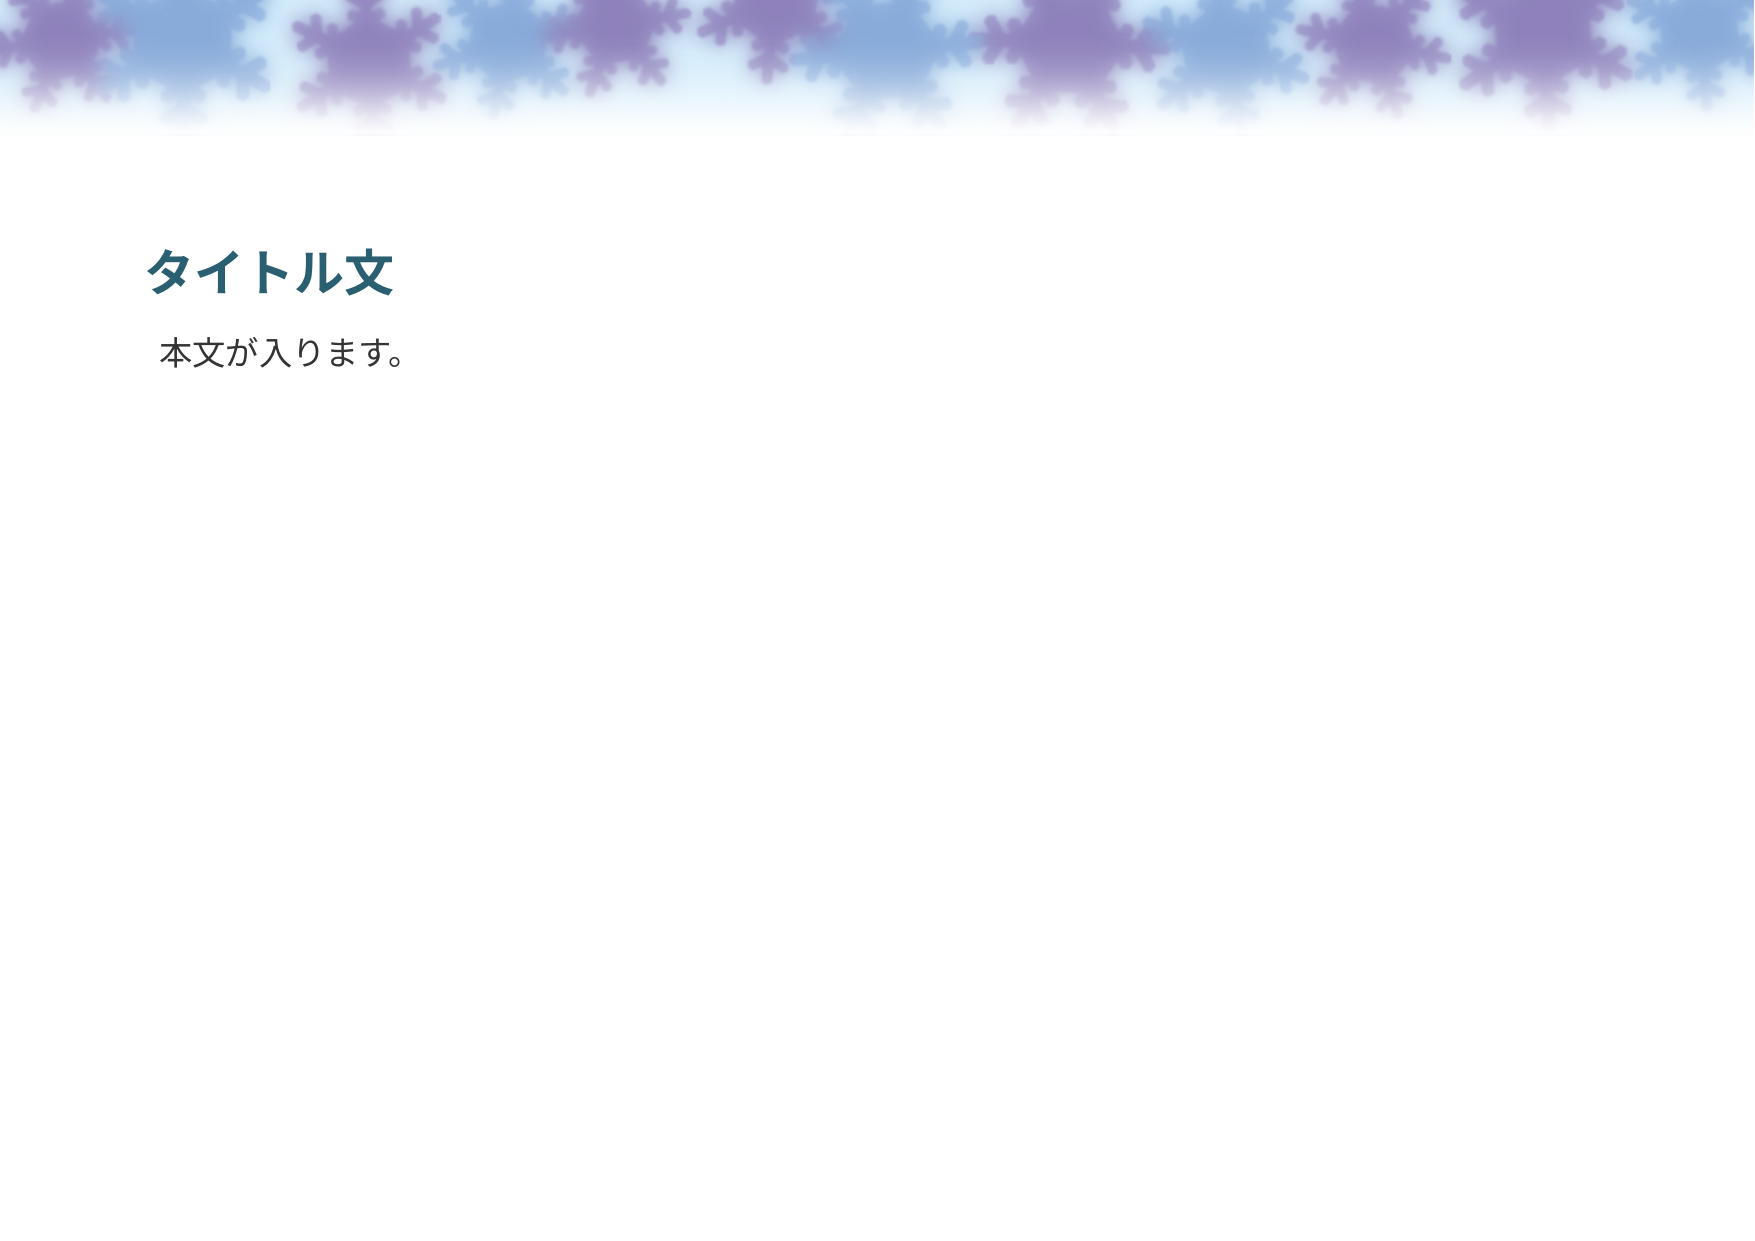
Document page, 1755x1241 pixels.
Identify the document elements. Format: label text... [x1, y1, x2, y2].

picture [0, 0, 1754, 136]
title タイトル文 [144, 227, 1610, 302]
list 本文が入ります。 [144, 324, 1610, 1105]
